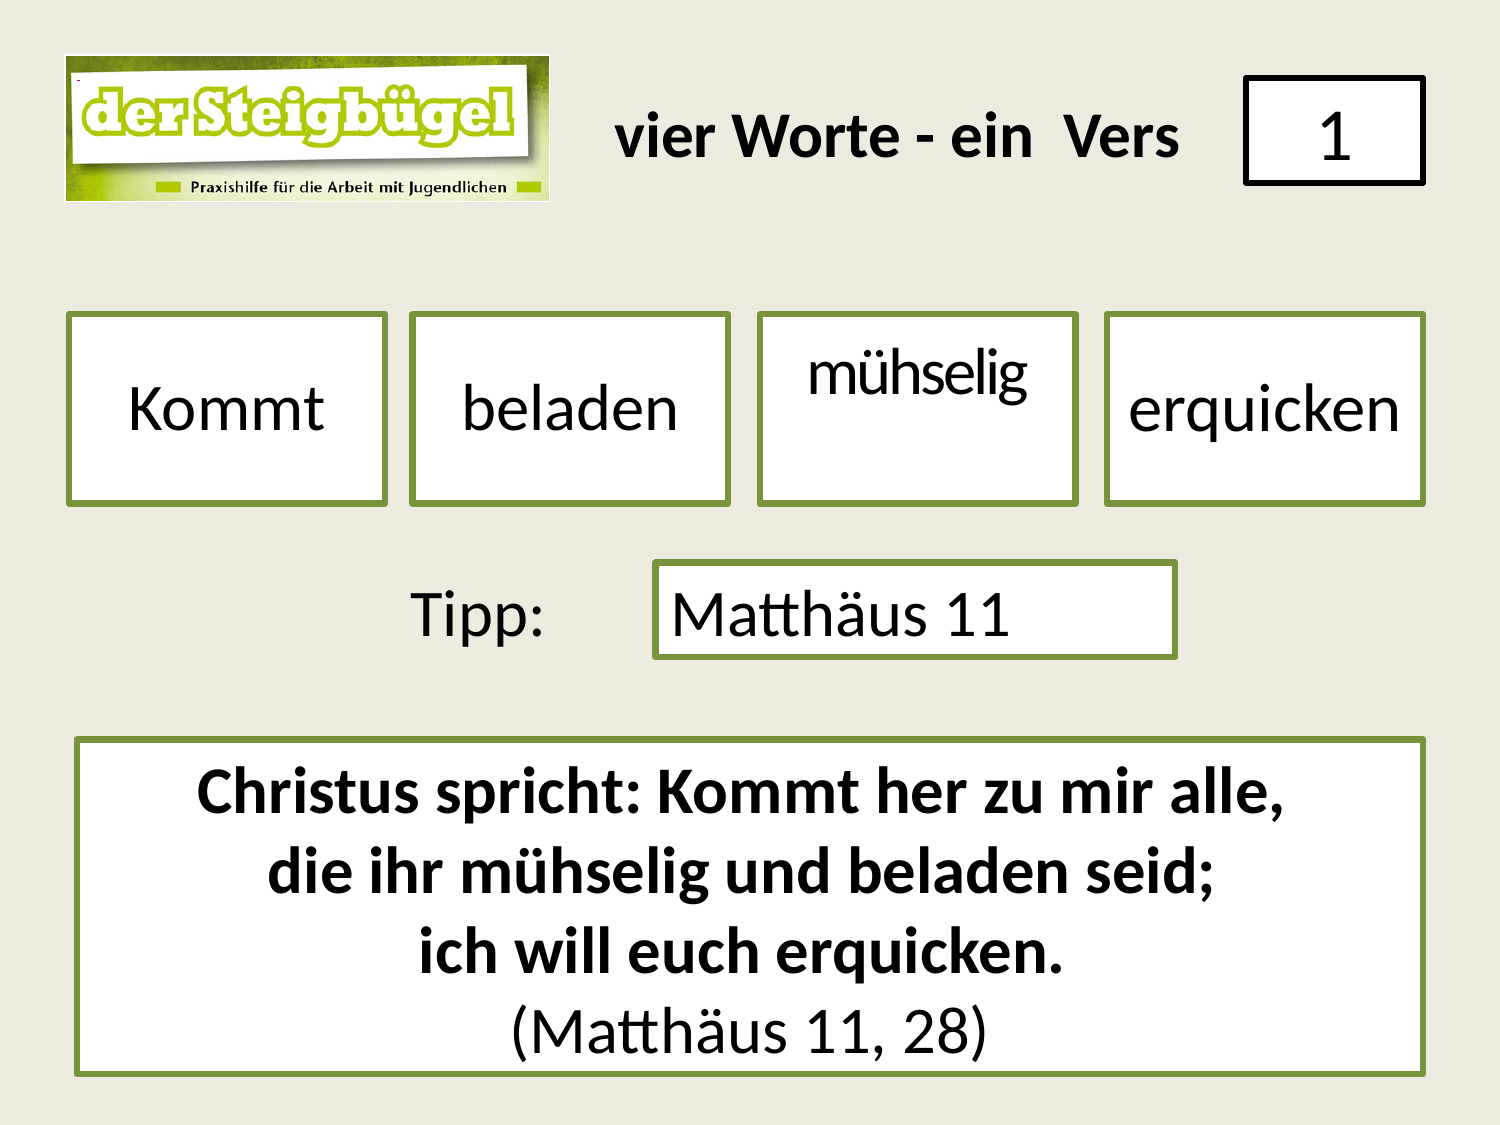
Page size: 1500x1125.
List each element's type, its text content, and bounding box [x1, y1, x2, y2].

text_box 1 [1246, 78, 1424, 183]
picture [64, 54, 550, 202]
title vier Worte - ein Vers [584, 54, 1211, 209]
text_box Matthäus 11 [655, 562, 1176, 658]
text_box Tipp: [395, 562, 585, 658]
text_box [64, 290, 1424, 528]
text_box Christus spricht: Kommt her zu mir alle, die ihr mühselig und beladen seid; ich will euch erquicken. (Matthäus 11, 28) [76, 739, 1424, 1075]
